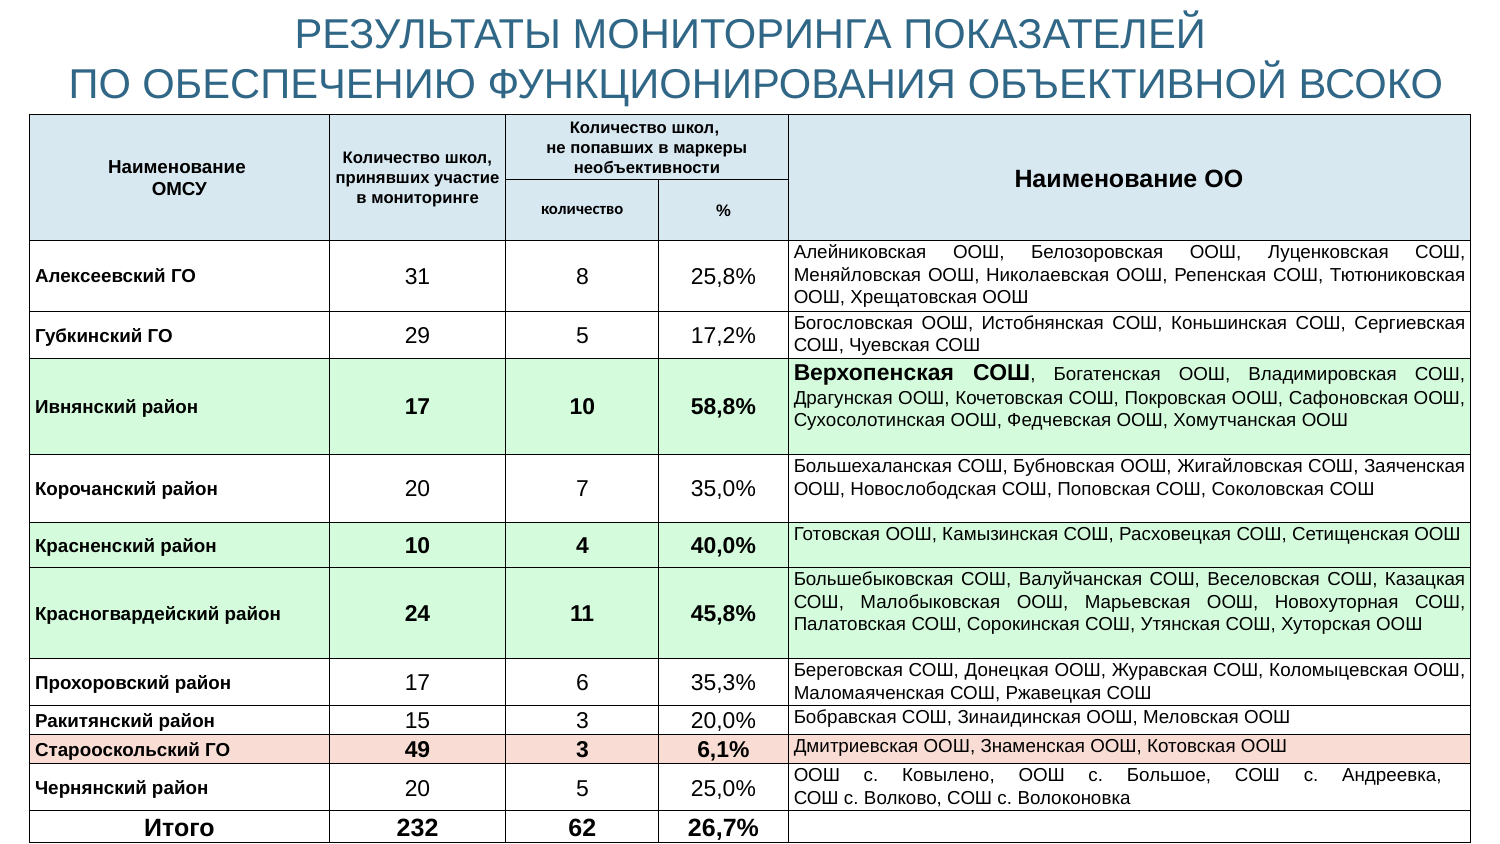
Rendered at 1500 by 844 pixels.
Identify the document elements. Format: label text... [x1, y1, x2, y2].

table_cell Богословская ООШ, Истобнянская СОШ, Коньшинская СОШ, Сергиевская СОШ, Чуевская СОШ [789, 312, 1470, 358]
table_cell Чернянский район [30, 764, 329, 810]
table_cell 5 [506, 312, 658, 358]
table_cell 20,0% [659, 706, 788, 734]
table_cell 232 [330, 811, 505, 842]
table_cell 10 [330, 523, 505, 567]
table_cell 40,0% [659, 523, 788, 567]
table_cell 26,7% [659, 811, 788, 842]
table_cell 6,1% [659, 735, 788, 763]
table_cell [789, 811, 1470, 842]
table_cell 31 [330, 241, 505, 311]
table_cell 11 [506, 568, 658, 658]
table_cell 25,8% [659, 241, 788, 311]
table_cell Готовская ООШ, Камызинская СОШ, Расховецкая СОШ, Сетищенская ООШ [789, 523, 1470, 567]
table_cell Верхопенская СОШ, Богатенская ООШ, Владимировская СОШ, Драгунская ООШ, Кочетовская СОШ, Покровская ООШ, Сафоновская ООШ, Сухосолотинская ООШ, Федчевская ООШ, Хомутчанская ООШ [789, 359, 1470, 454]
table_cell 3 [506, 706, 658, 734]
table_cell 17 [330, 659, 505, 705]
table_cell Красненский район [30, 523, 329, 567]
table_cell Ракитянский район [30, 706, 329, 734]
table_cell Ивнянский район [30, 359, 329, 454]
table_cell 20 [330, 455, 505, 522]
table_cell Прохоровский район [30, 659, 329, 705]
table_cell 8 [506, 241, 658, 311]
table_cell 17 [330, 359, 505, 454]
table_cell 62 [506, 811, 658, 842]
table_cell 3 [506, 735, 658, 763]
table_cell Красногвардейский район [30, 568, 329, 658]
table_cell 45,8% [659, 568, 788, 658]
table_cell 10 [506, 359, 658, 454]
table_cell 5 [506, 764, 658, 810]
table_cell 29 [330, 312, 505, 358]
table_cell 58,8% [659, 359, 788, 454]
table_cell Губкинский ГО [30, 312, 329, 358]
table_cell 35,3% [659, 659, 788, 705]
table_cell Дмитриевская ООШ, Знаменская ООШ, Котовская ООШ [789, 735, 1470, 763]
table_cell Большебыковская СОШ, Валуйчанская СОШ, Веселовская СОШ, Казацкая СОШ, Малобыковская ООШ, Марьевская ООШ, Новохуторная СОШ, Палатовская СОШ, Сорокинская СОШ, Утянская СОШ, Хуторская ООШ [789, 568, 1470, 658]
table_cell 7 [506, 455, 658, 522]
table_cell % [659, 180, 788, 240]
table_cell Бобравская СОШ, Зинаидинская ООШ, Меловская ООШ [789, 706, 1470, 734]
table_cell 6 [506, 659, 658, 705]
table_cell Итого [30, 811, 329, 842]
table_cell Алейниковская ООШ, Белозоровская ООШ, Луценковская СОШ, Меняйловская ООШ, Николаевская ООШ, Репенская СОШ, Тютюниковская ООШ, Хрещатовская ООШ [789, 241, 1470, 311]
table_header Количество школ, принявших участие в мониторинге [330, 115, 505, 240]
table_header Количество школ, не попавших в маркеры необъективности [506, 115, 788, 179]
table_cell Корочанский район [30, 455, 329, 522]
table_cell ООШ с. Ковылено, ООШ с. Большое, СОШ с. Андреевка, СОШ с. Волково, СОШ с. Волоконовка [789, 764, 1470, 810]
table_header Наименование ОМСУ [30, 115, 329, 240]
table_cell количество [506, 180, 658, 240]
table_cell 20 [330, 764, 505, 810]
table_cell 24 [330, 568, 505, 658]
table_cell 35,0% [659, 455, 788, 522]
table_header Наименование ОО [789, 115, 1470, 240]
table_cell Береговская СОШ, Донецкая ООШ, Журавская СОШ, Коломыцевская ООШ, Маломаяченская СОШ, Ржавецкая СОШ [789, 659, 1470, 705]
table_cell Алексеевский ГО [30, 241, 329, 311]
text_box РЕЗУЛЬТАТЫ МОНИТОРИНГА ПОКАЗАТЕЛЕЙ ПО ОБЕСПЕЧЕНИЮ ФУНКЦИОНИРОВАНИЯ ОБЪЕКТИВНОЙ ВСОКО [41, 0, 1471, 115]
table_cell 49 [330, 735, 505, 763]
table_cell Большехаланская СОШ, Бубновская ООШ, Жигайловская СОШ, Заяченская ООШ, Новослободская СОШ, Поповская СОШ, Соколовская СОШ [789, 455, 1470, 522]
table_cell 15 [330, 706, 505, 734]
table_cell 4 [506, 523, 658, 567]
table_cell 25,0% [659, 764, 788, 810]
table_cell 17,2% [659, 312, 788, 358]
table_cell Старооскольский ГО [30, 735, 329, 763]
